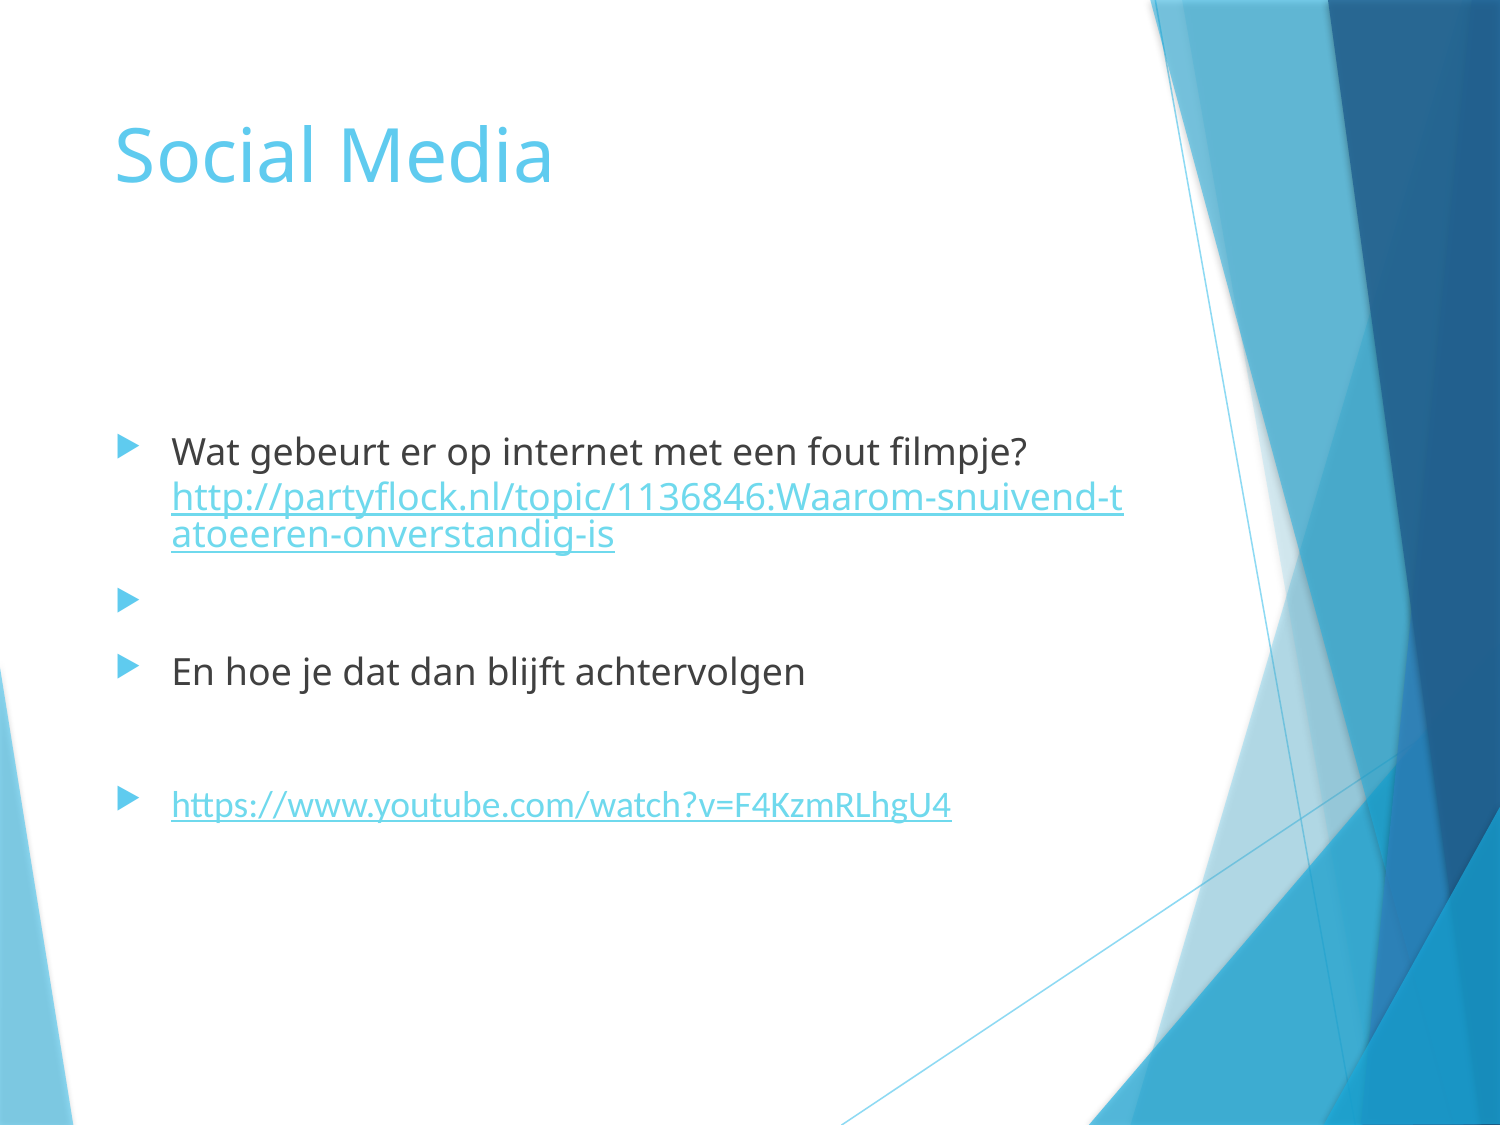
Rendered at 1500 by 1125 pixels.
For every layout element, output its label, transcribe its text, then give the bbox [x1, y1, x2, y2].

title Social Media [99, 99, 1142, 317]
list Wat gebeurt er op internet met een fout filmpje? http://partyflock.nl/topic/1136846:Waarom-snuivend-tatoeeren-onverstandig-is En hoe je dat dan blijft achtervolgen https://www.youtube.com/watch?v=F4KzmRLhgU4 [99, 354, 1142, 992]
